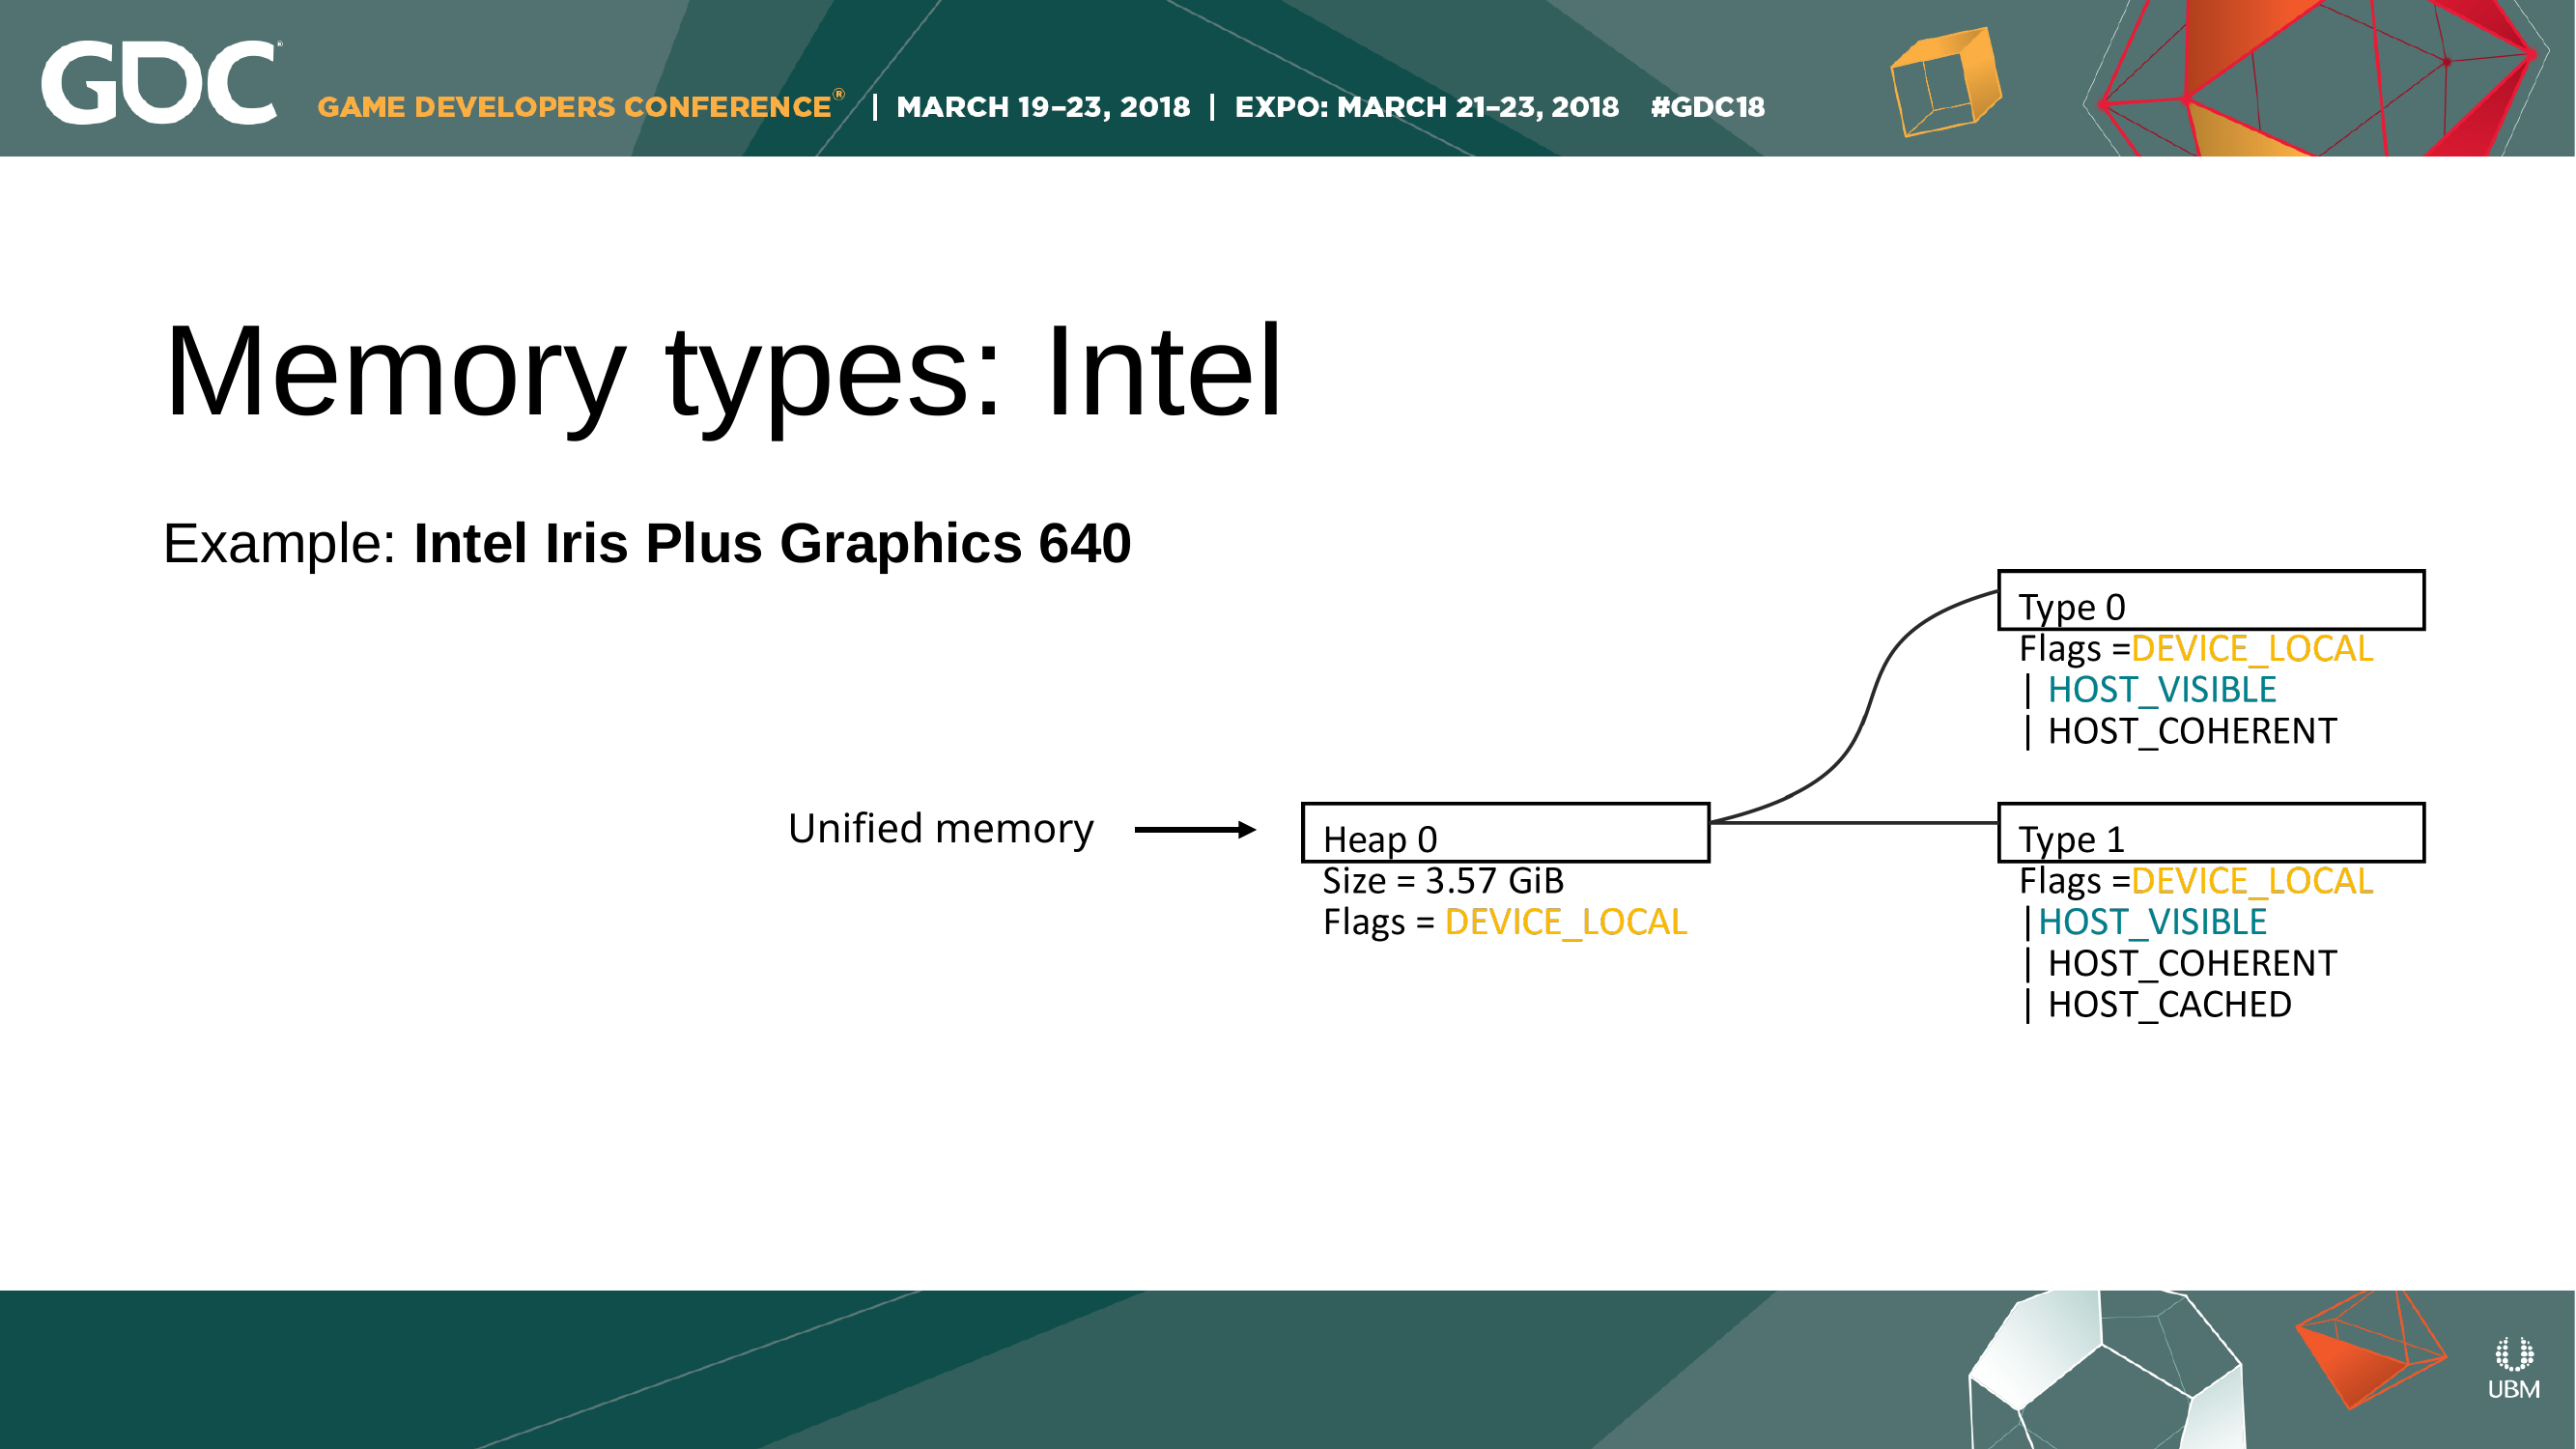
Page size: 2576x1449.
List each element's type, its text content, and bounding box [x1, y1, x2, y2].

list Example: Intel Iris Plus Graphics 640 [150, 493, 2426, 1284]
picture [0, 0, 2575, 1449]
title Memory types: Intel [150, 272, 2426, 493]
text_box Unified memory [483, 789, 1108, 864]
